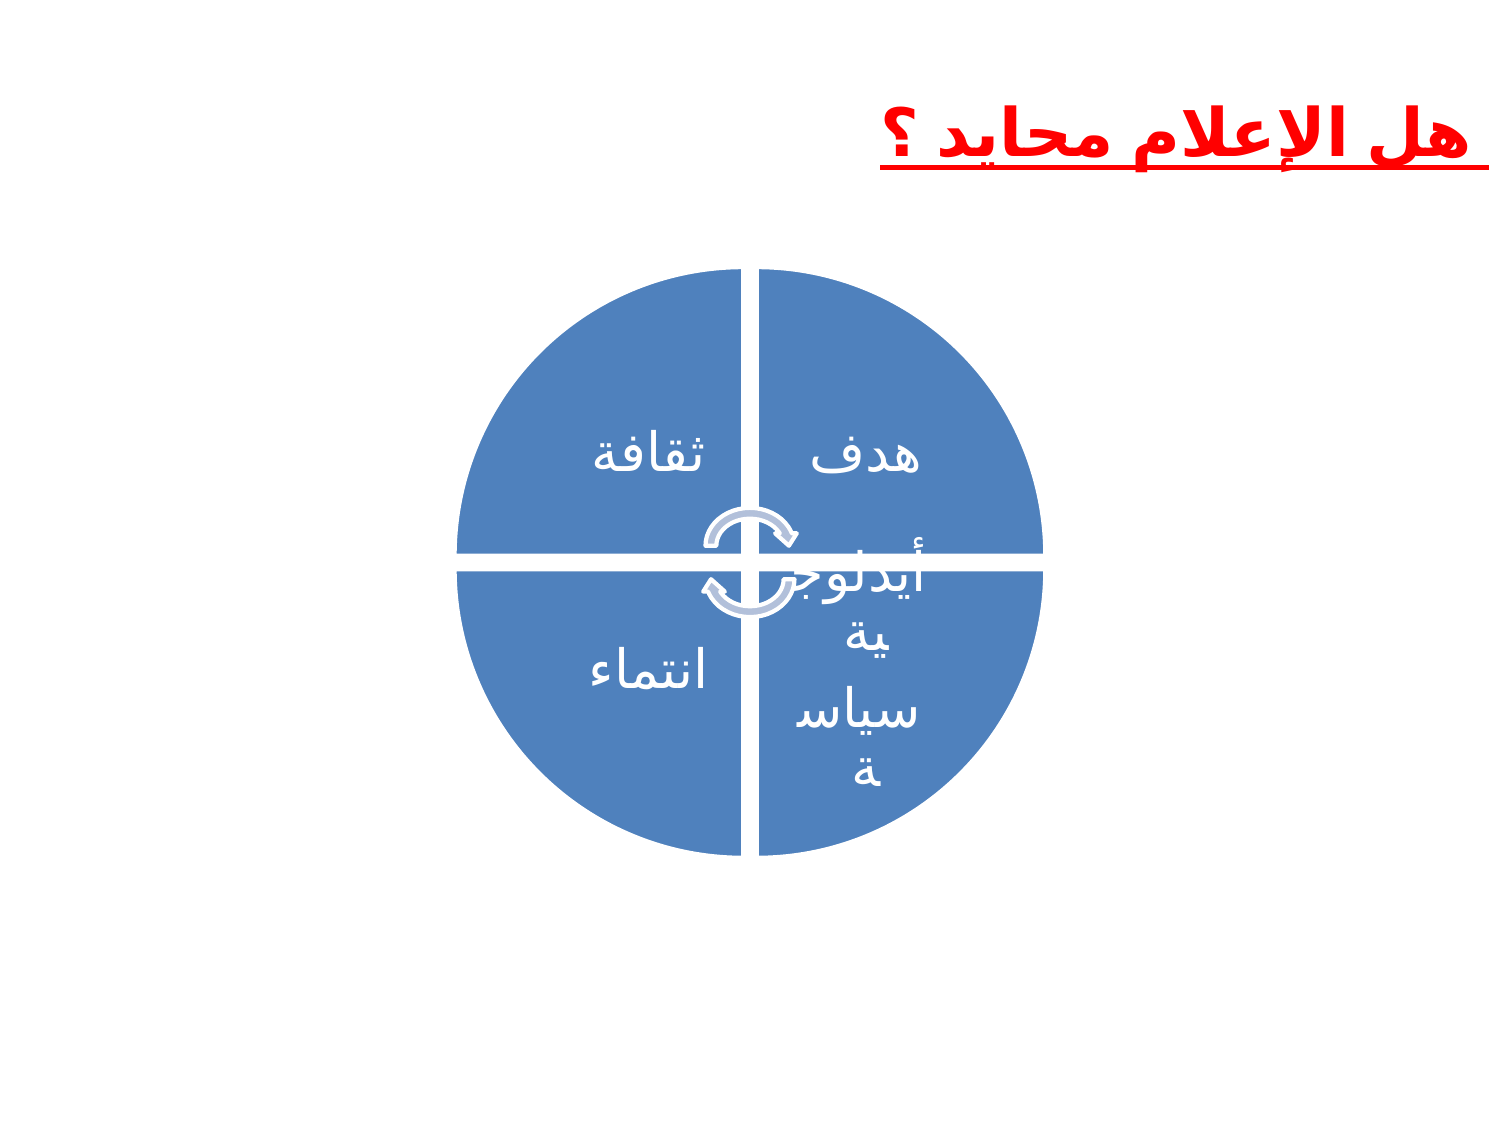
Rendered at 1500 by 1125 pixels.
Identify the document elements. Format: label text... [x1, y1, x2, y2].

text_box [249, 228, 1251, 897]
text_box هل الإعلام محايد ؟ [865, 81, 1500, 177]
